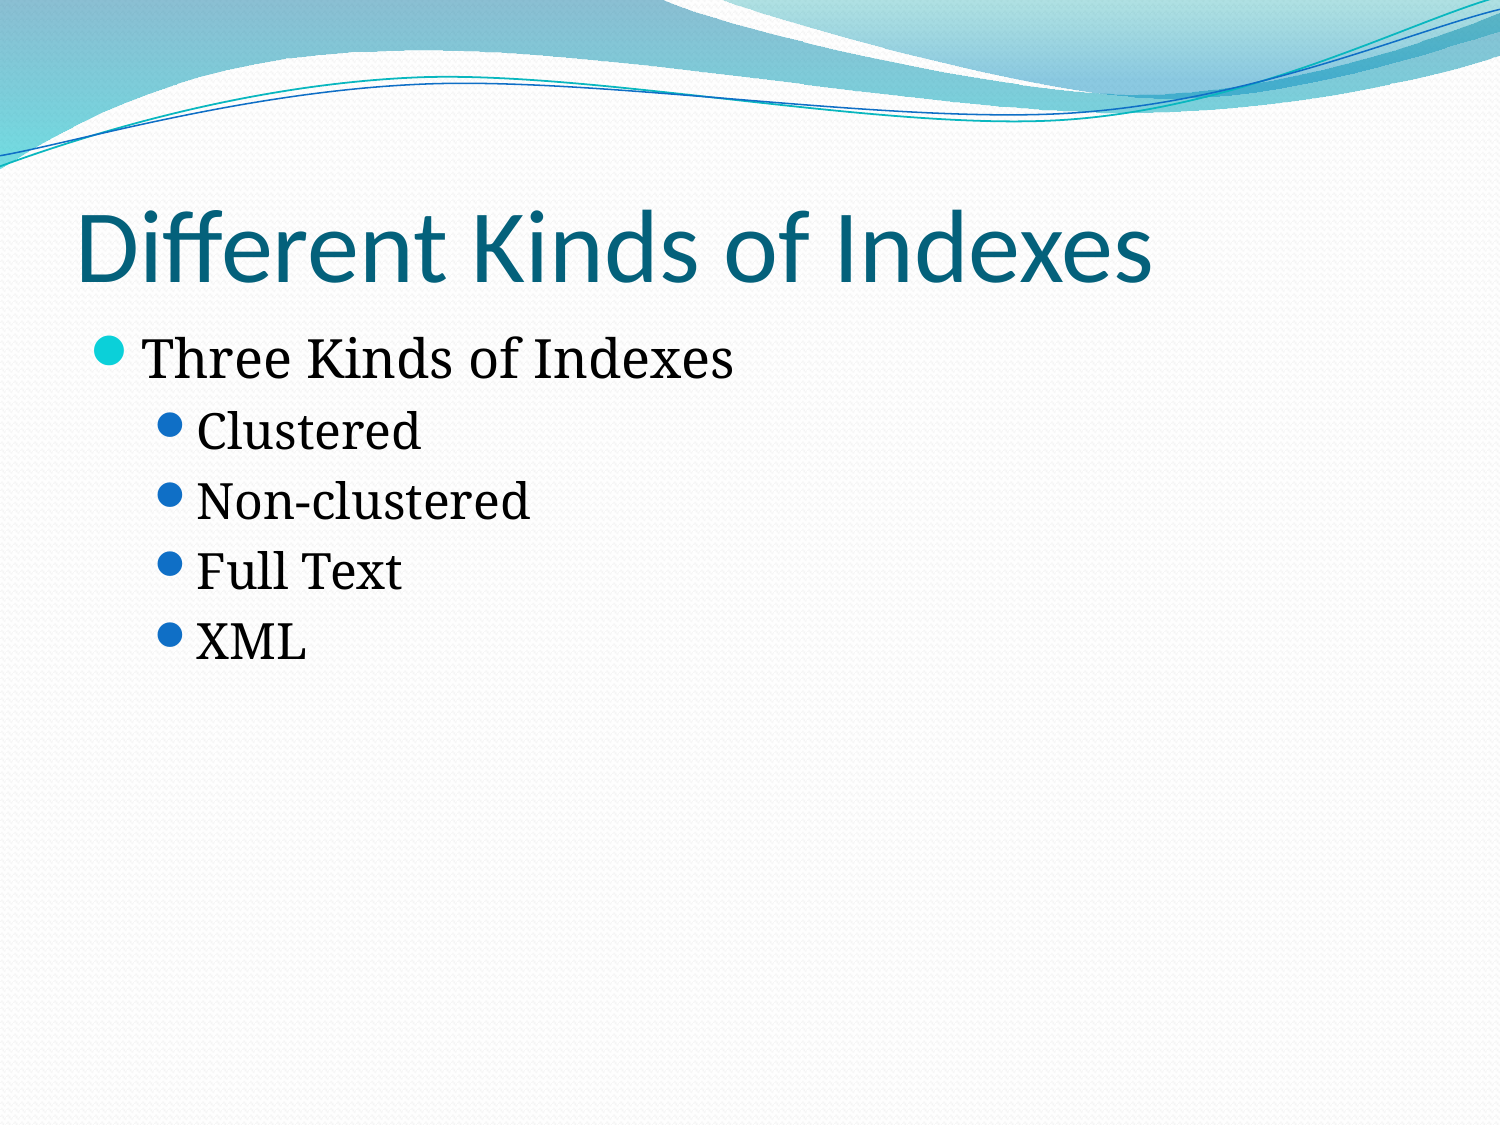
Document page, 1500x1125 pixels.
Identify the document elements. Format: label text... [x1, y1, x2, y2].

title Different Kinds of Indexes [75, 115, 1425, 303]
list Three Kinds of Indexes Clustered Non-clustered Full Text XML [75, 317, 1425, 1038]
